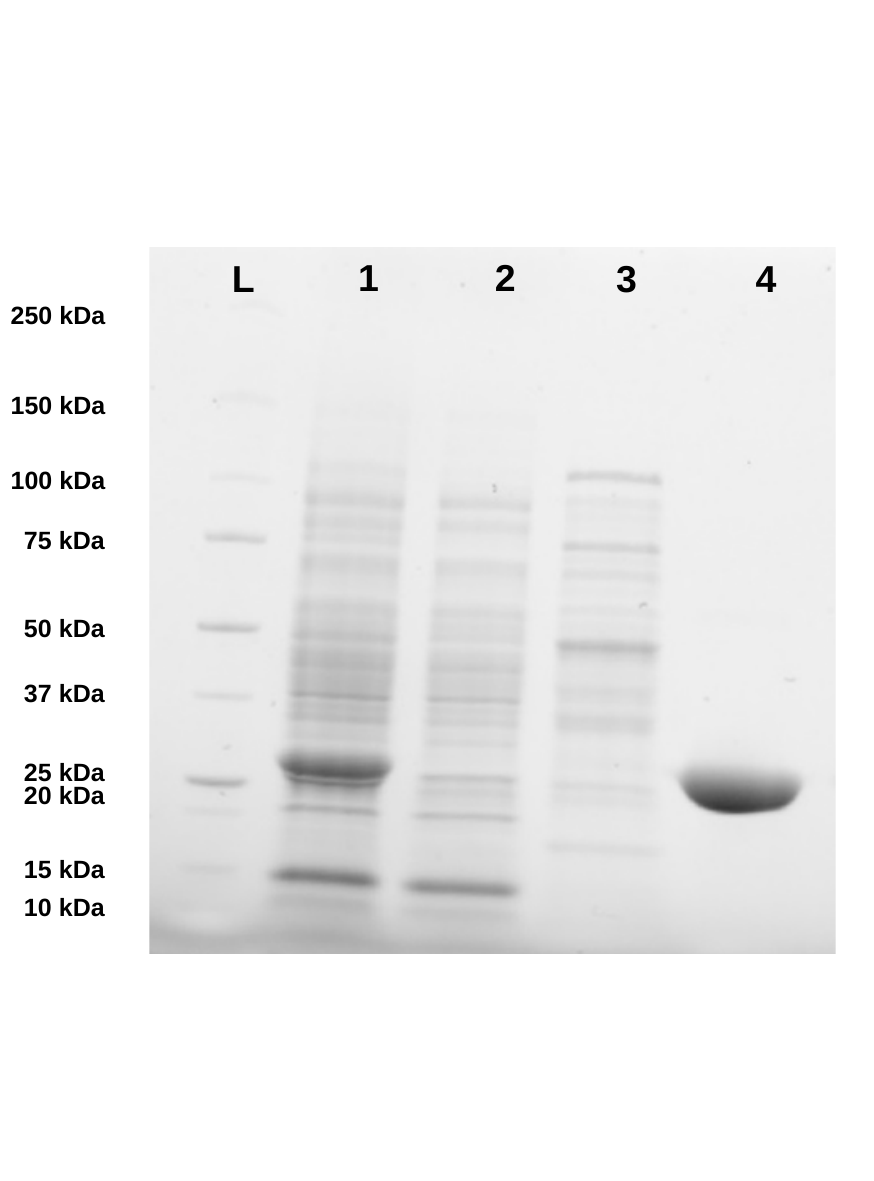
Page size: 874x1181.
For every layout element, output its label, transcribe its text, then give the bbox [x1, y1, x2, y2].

text_box 15 kDa [9, 846, 122, 883]
text_box 50 kDa [9, 605, 122, 650]
text_box 100 kDa [0, 456, 149, 502]
picture [149, 247, 836, 954]
text_box 37 kDa [9, 670, 122, 715]
text_box 20 kDa [9, 794, 122, 818]
text_box 25 kDa [9, 749, 122, 794]
text_box 150 kDa [0, 382, 149, 428]
text_box 75 kDa [9, 517, 122, 562]
text_box 250 kDa [0, 292, 149, 338]
text_box 10 kDa [9, 883, 122, 929]
